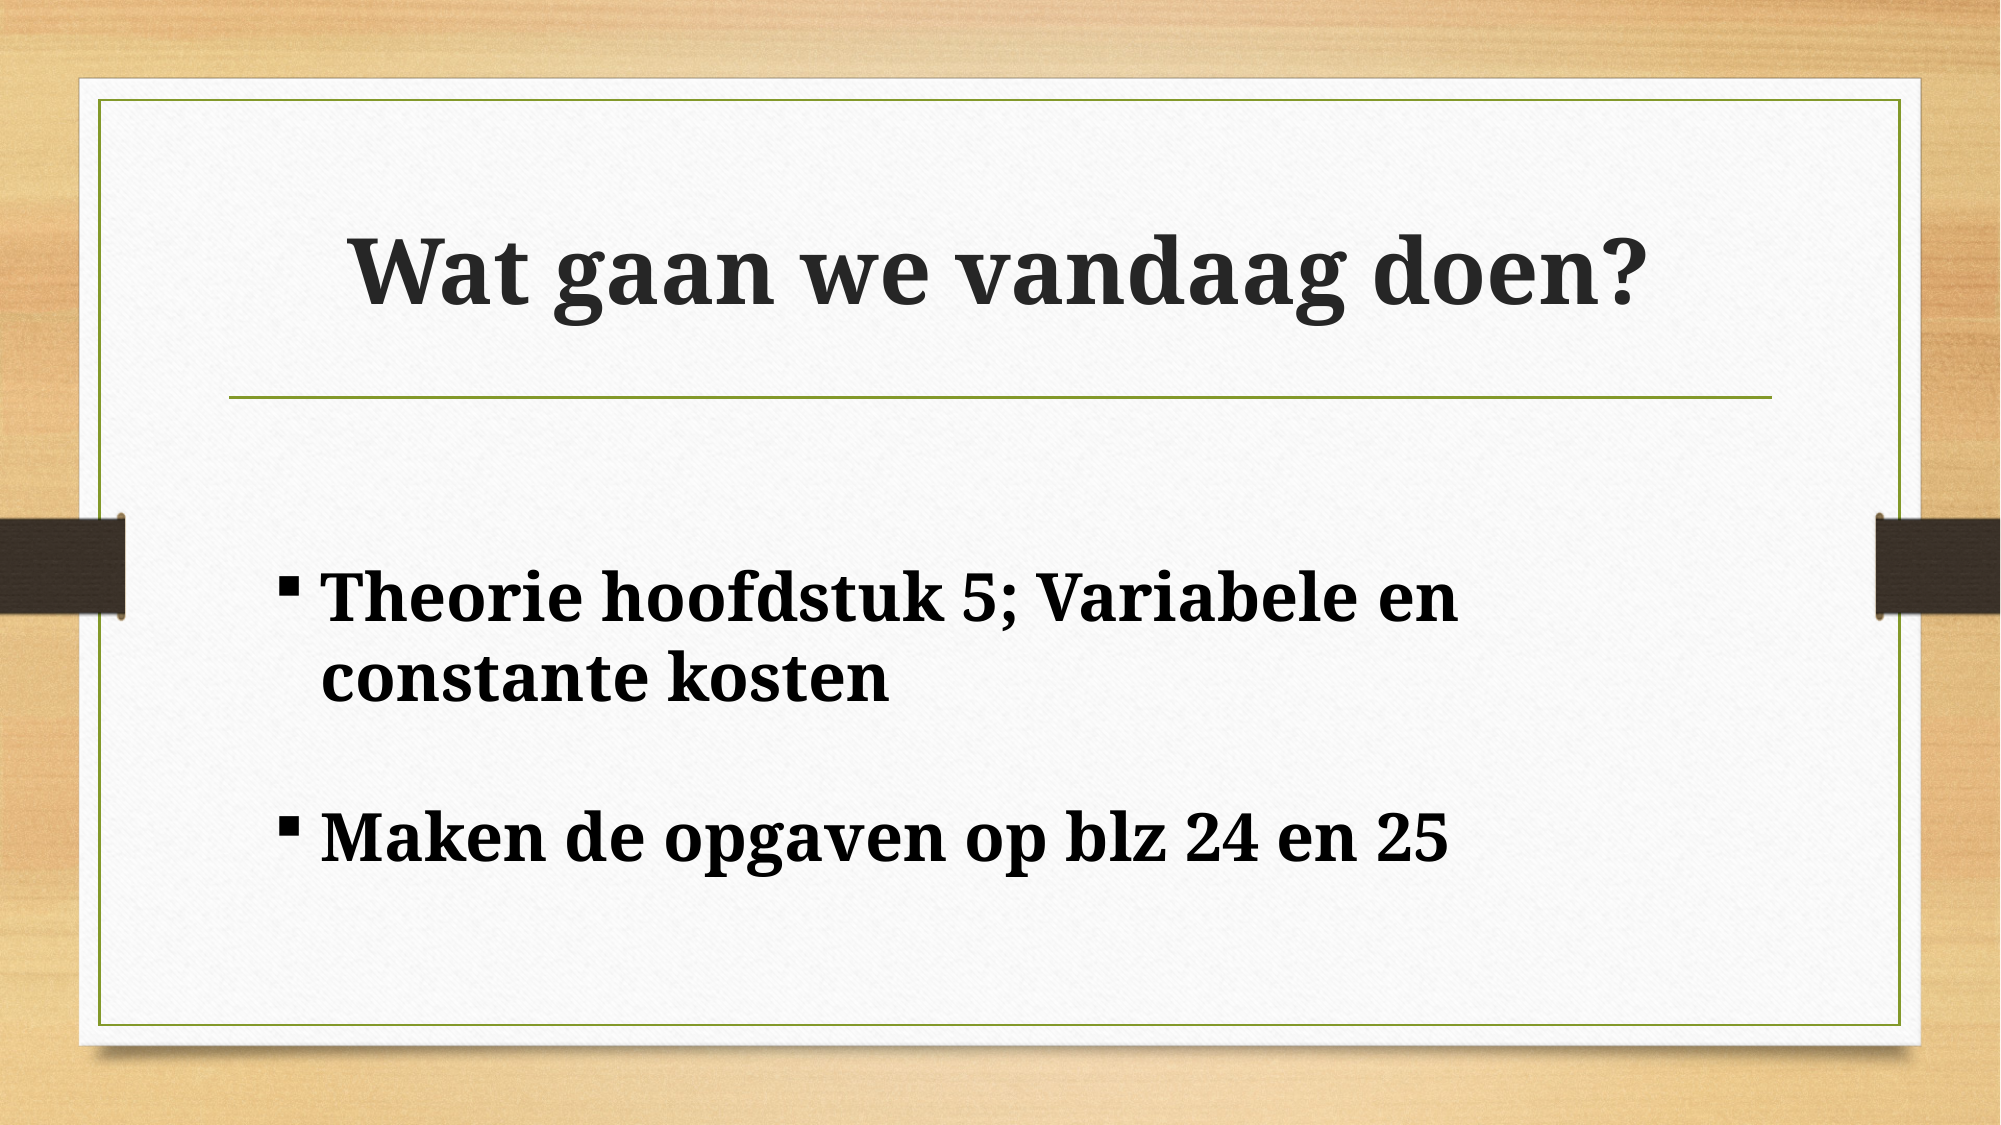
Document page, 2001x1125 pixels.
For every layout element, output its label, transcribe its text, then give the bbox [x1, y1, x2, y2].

title Wat gaan we vandaag doen? [212, 161, 1788, 375]
text_box Theorie hoofdstuk 5; Variabele en constante kosten Maken de opgaven op blz 24 en 25 [259, 467, 1805, 882]
picture [0, 0, 2001, 1125]
